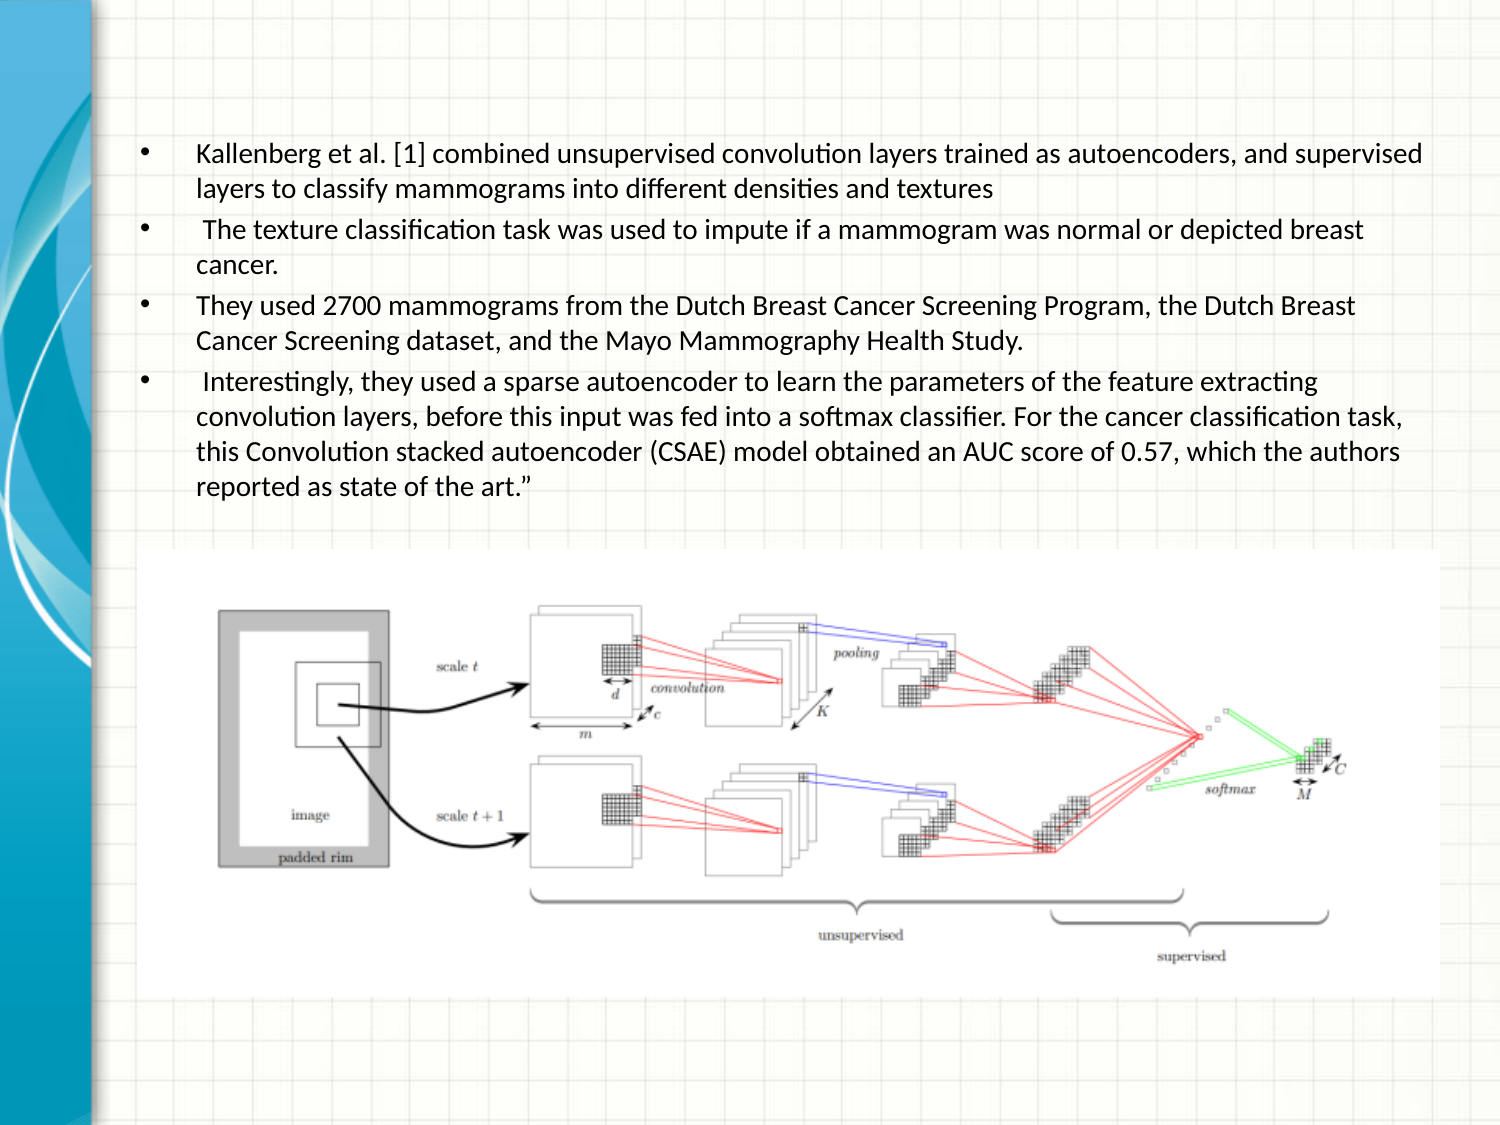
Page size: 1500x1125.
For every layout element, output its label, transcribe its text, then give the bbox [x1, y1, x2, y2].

list Kallenberg et al. [1] combined unsupervised convolution layers trained as autoencoders, and supervised layers to classify mammograms into different densities and textures The texture classification task was used to impute if a mammogram was normal or depicted breast cancer. They used 2700 mammograms from the Dutch Breast Cancer Screening Program, the Dutch Breast Cancer Screening dataset, and the Mayo Mammography Health Study. Interestingly, they used a sparse autoencoder to learn the parameters of the feature extracting convolution layers, before this input was fed into a softmax classifier. For the cancer classification task, this Convolution stacked autoencoder (CSAE) model obtained an AUC score of 0.57, which the authors reported as state of the art.” [125, 3, 1450, 709]
picture [0, 0, 1500, 1125]
